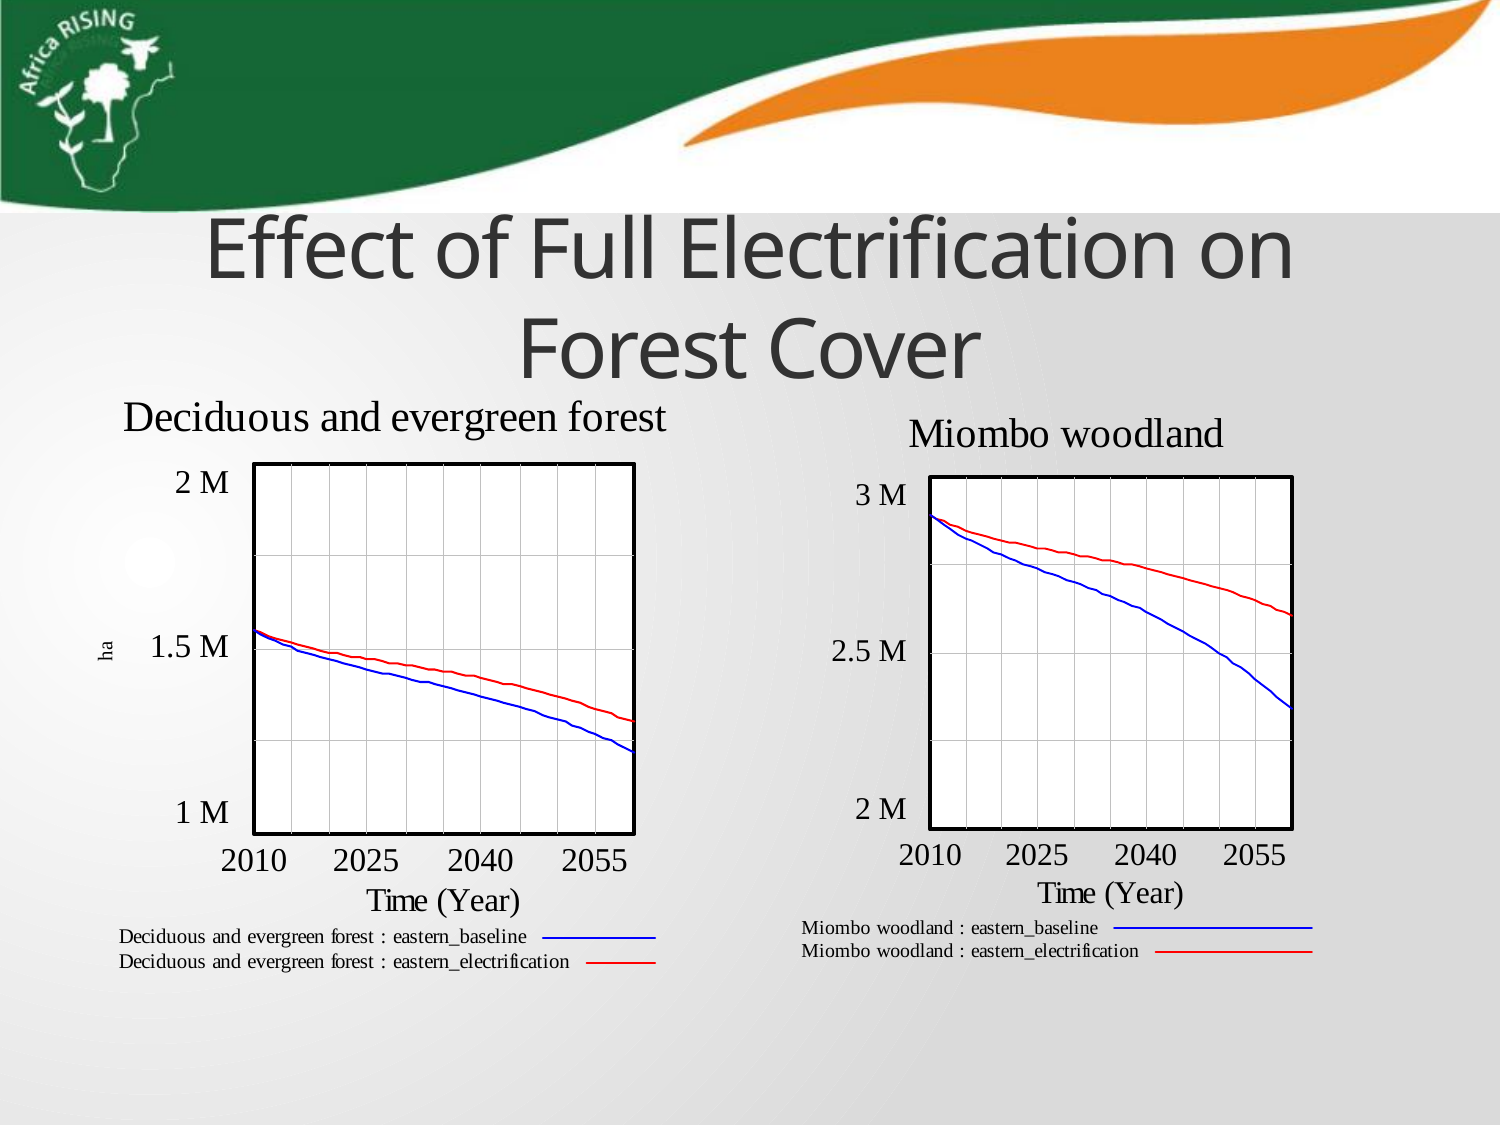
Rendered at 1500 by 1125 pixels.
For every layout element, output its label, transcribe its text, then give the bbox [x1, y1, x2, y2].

title Effect of Full Electrification on Forest Cover [125, 188, 1375, 421]
picture [84, 367, 706, 989]
picture [0, 0, 1500, 213]
picture [769, 385, 1360, 977]
